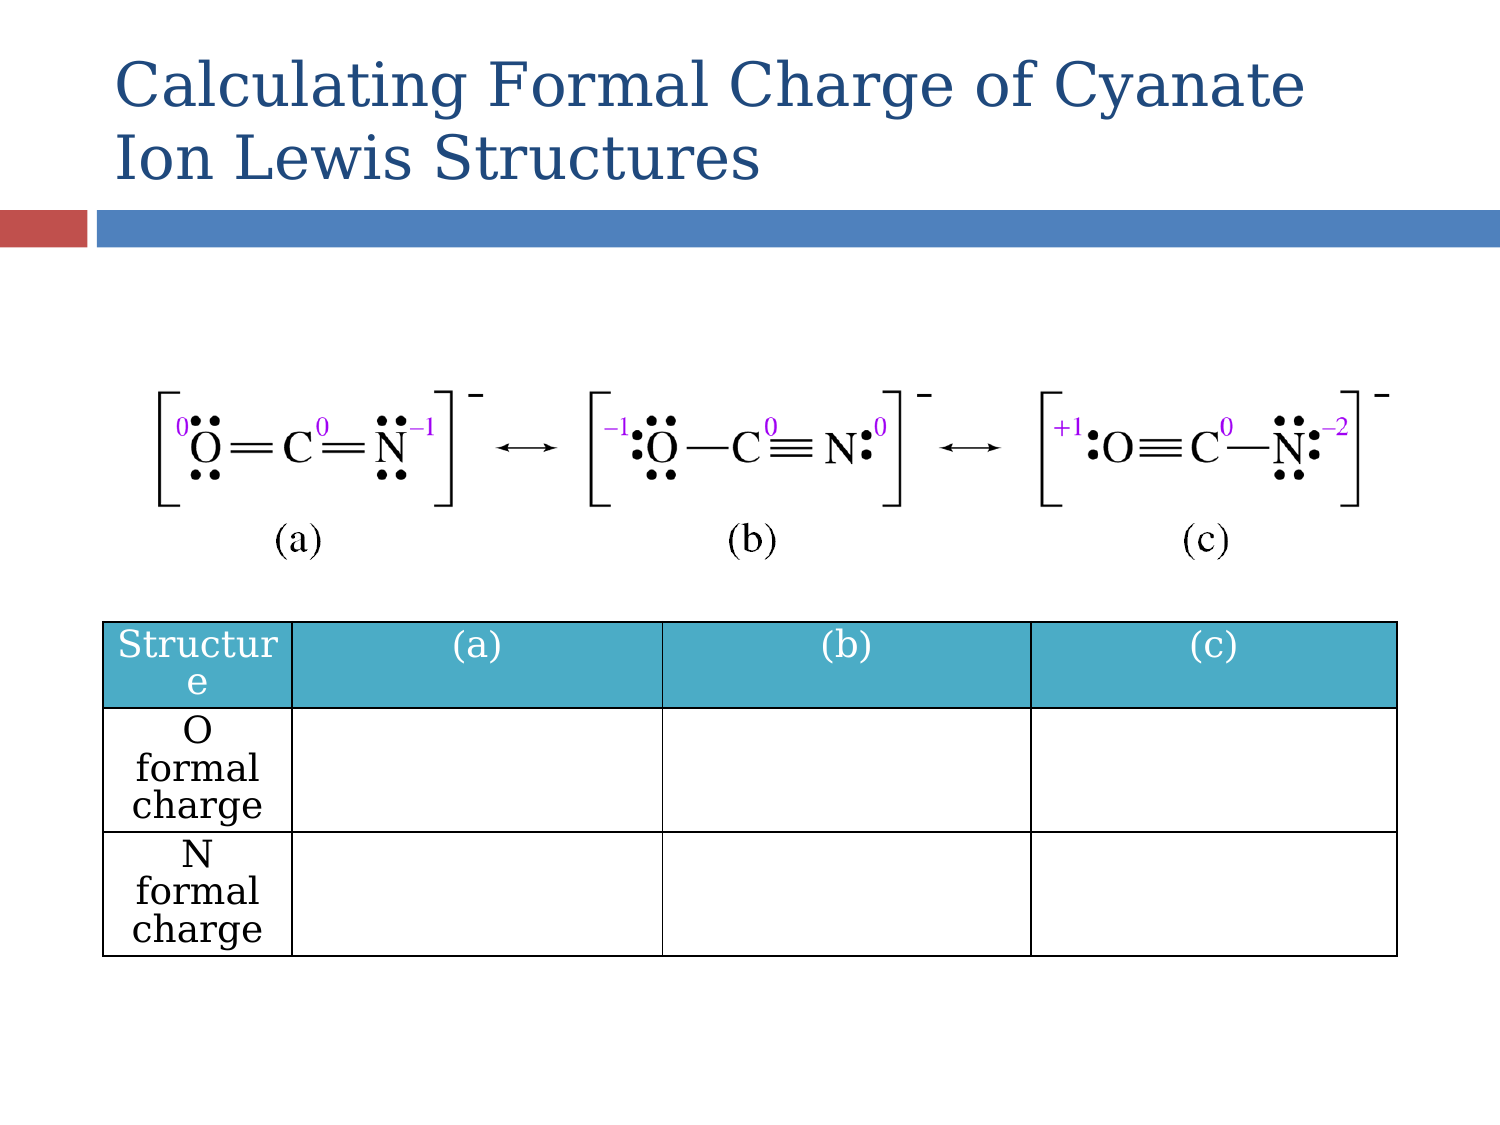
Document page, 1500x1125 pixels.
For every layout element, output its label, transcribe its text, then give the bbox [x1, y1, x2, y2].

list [127, 378, 1419, 560]
title Calculating Formal Charge of Cyanate Ion Lewis Structures [99, 37, 1438, 200]
